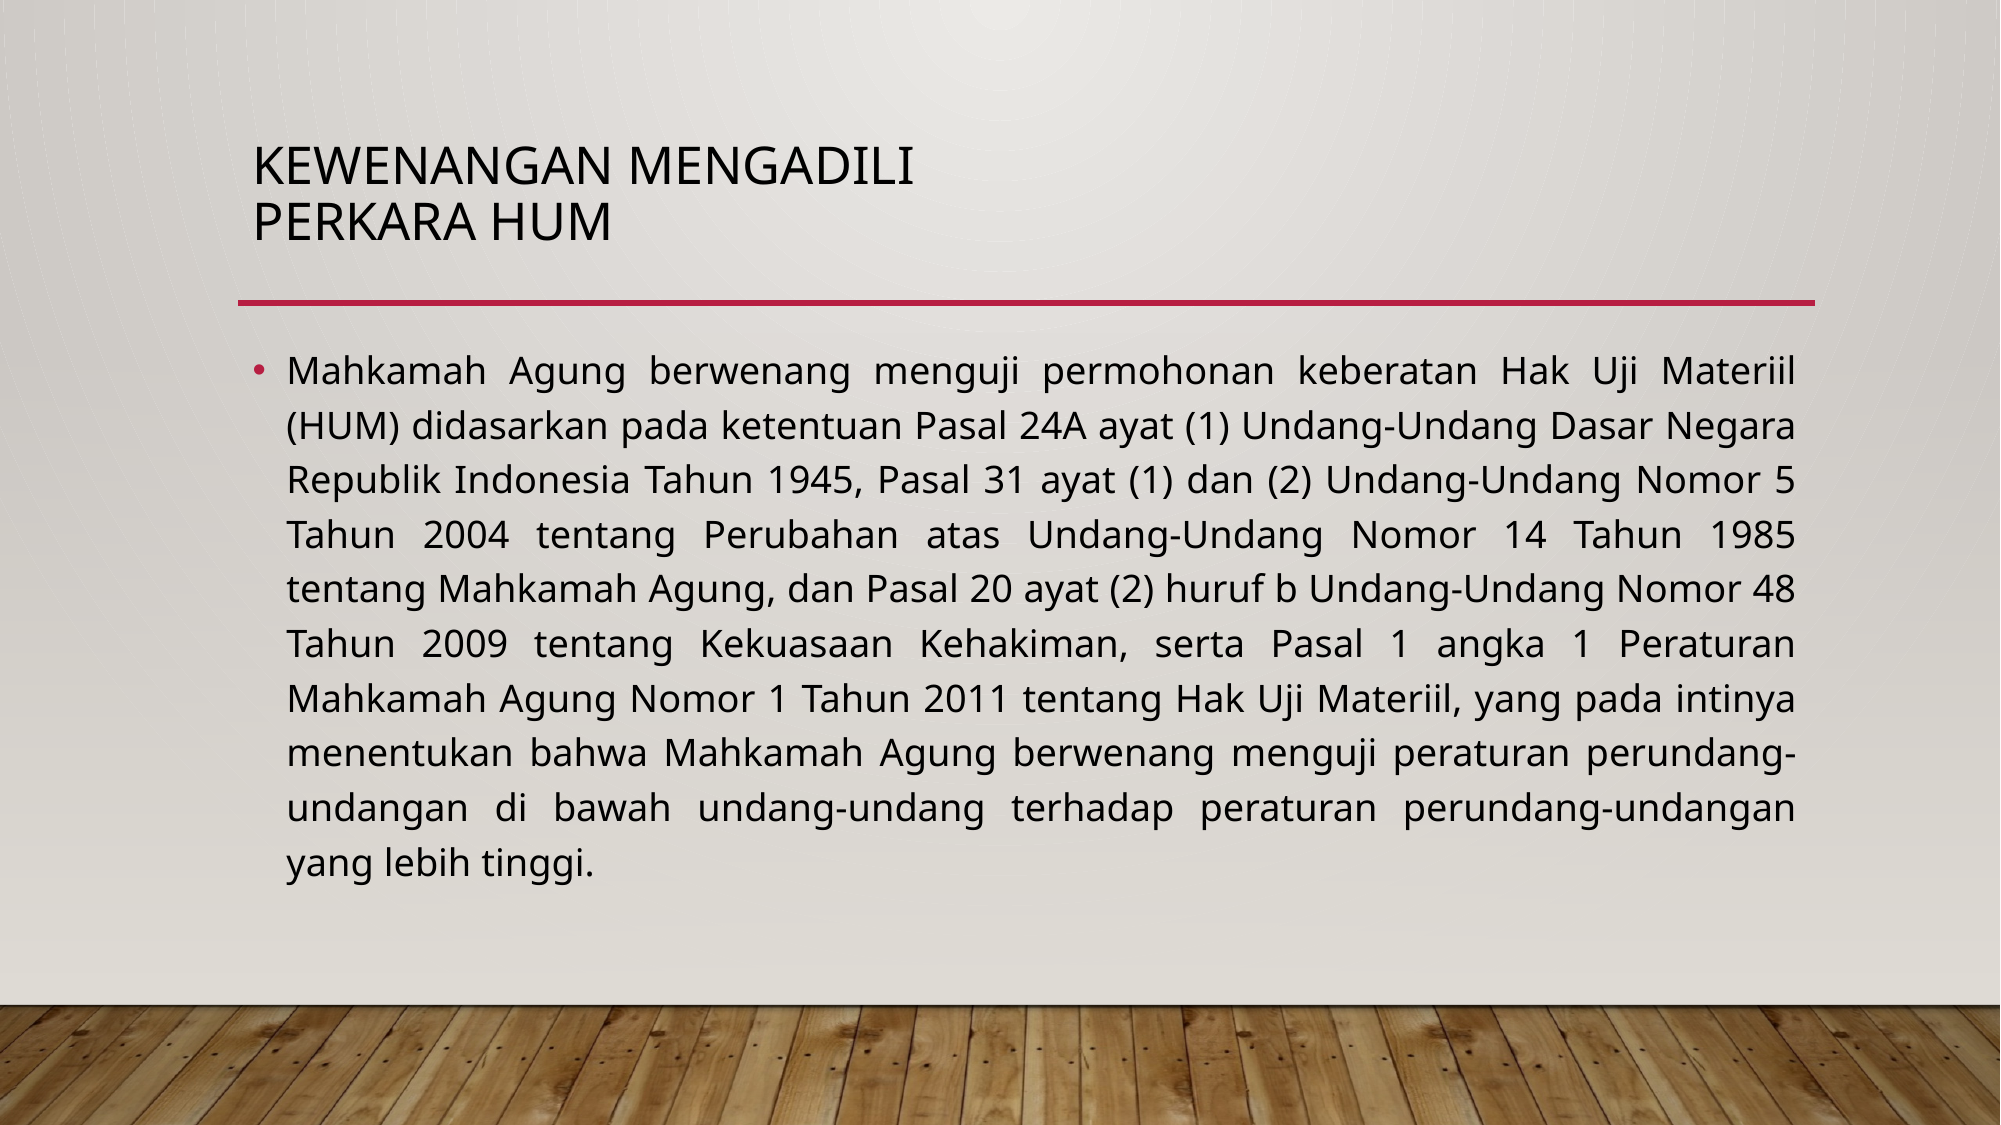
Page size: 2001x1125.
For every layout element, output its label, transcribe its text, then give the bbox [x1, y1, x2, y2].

picture [0, 1005, 2000, 1125]
title KEWENANGAN mengadili perkara hum [237, 132, 1814, 306]
list Mahkamah Agung berwenang menguji permohonan keberatan Hak Uji Materiil (HUM) didasarkan pada ketentuan Pasal 24A ayat (1) Undang-Undang Dasar Negara Republik Indonesia Tahun 1945, Pasal 31 ayat (1) dan (2) Undang-Undang Nomor 5 Tahun 2004 tentang Perubahan atas Undang-Undang Nomor 14 Tahun 1985 tentang Mahkamah Agung, dan Pasal 20 ayat (2) huruf b Undang-Undang Nomor 48 Tahun 2009 tentang Kekuasaan Kehakiman, serta Pasal 1 angka 1 Peraturan Mahkamah Agung Nomor 1 Tahun 2011 tentang Hak Uji Materiil, yang pada intinya menentukan bahwa Mahkamah Agung berwenang menguji peraturan perundang-undangan di bawah undang-undang terhadap peraturan perundang-undangan yang lebih tinggi. [237, 329, 1814, 896]
